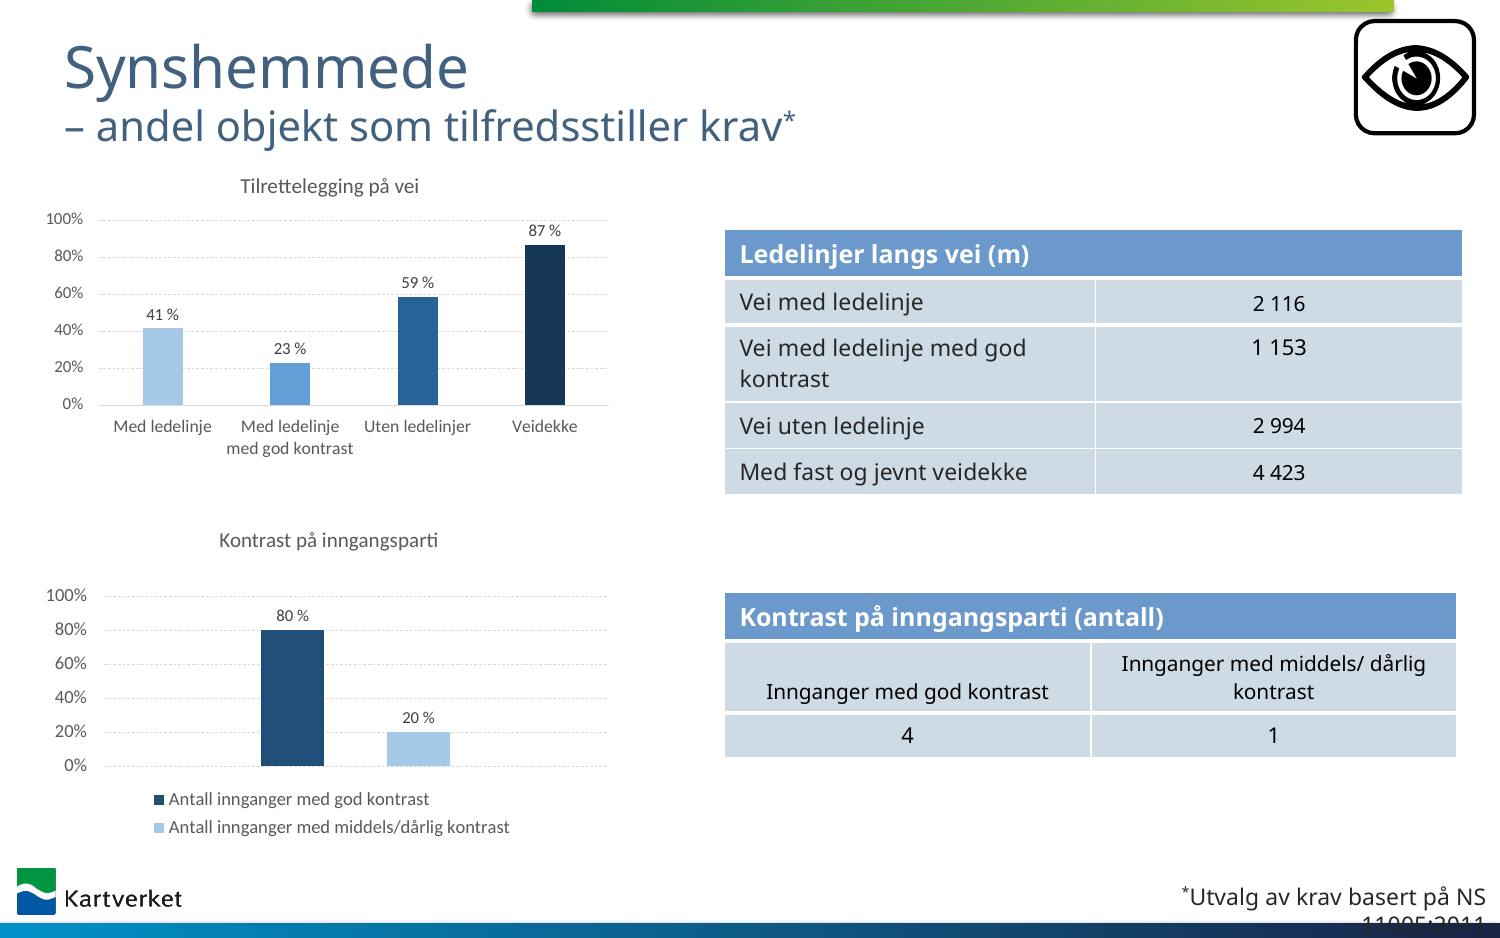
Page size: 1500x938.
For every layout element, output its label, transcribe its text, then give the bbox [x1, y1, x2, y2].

table_cell 1 153 [1096, 327, 1462, 401]
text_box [1355, 20, 1475, 134]
table_cell Innganger med god kontrast [725, 643, 1090, 711]
table_cell 1 [1092, 715, 1456, 757]
table_cell Vei uten ledelinje [725, 403, 1095, 448]
table_cell 2 994 [1096, 403, 1462, 448]
picture [41, 520, 617, 846]
table_cell 2 116 [1096, 280, 1462, 323]
picture [41, 166, 619, 492]
text_box *Utvalg av krav basert på NS 11005:2011 [1068, 873, 1500, 938]
table_cell Vei med ledelinje [725, 280, 1095, 323]
table_cell Vei med ledelinje med god kontrast [725, 327, 1095, 401]
table_header Ledelinjer langs vei (m) [725, 230, 1462, 276]
text_box Synshemmede – andel objekt som tilfredsstiller krav* [49, 24, 1431, 158]
table_header Kontrast på inngangsparti (antall) [725, 593, 1456, 639]
table_cell Med fast og jevnt veidekke [725, 449, 1095, 494]
table_cell Innganger med middels/ dårlig kontrast [1092, 643, 1456, 711]
table_cell 4 [725, 715, 1090, 757]
table_cell 4 423 [1096, 449, 1462, 494]
